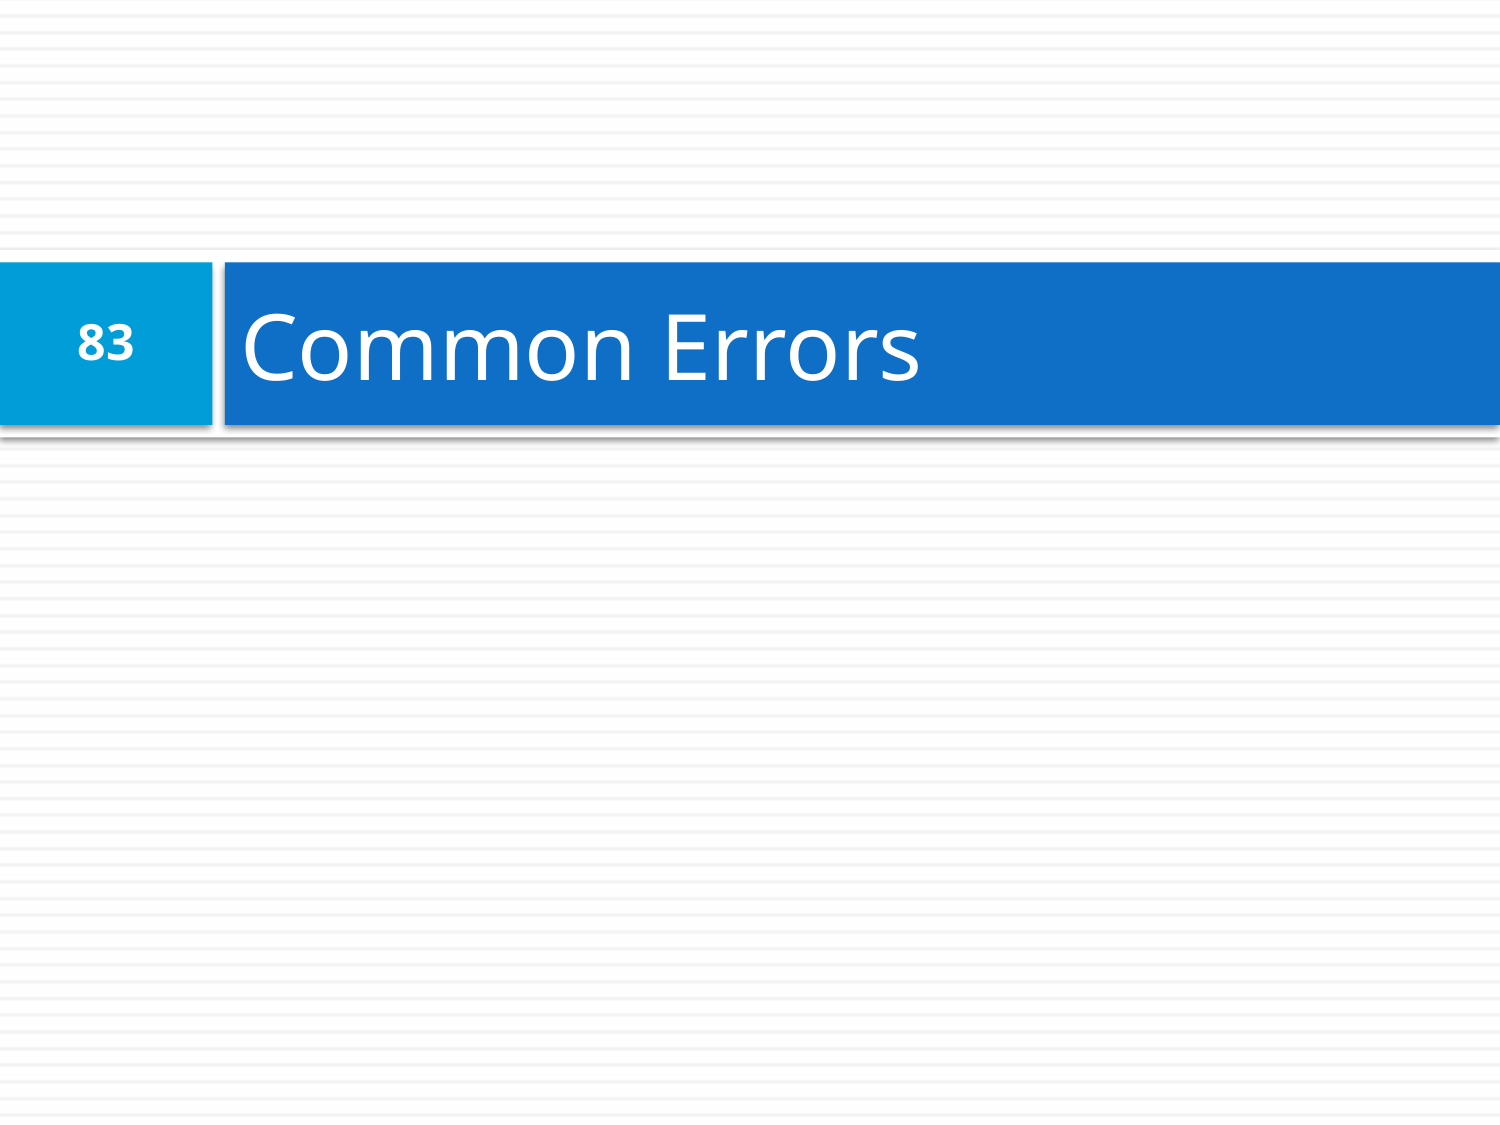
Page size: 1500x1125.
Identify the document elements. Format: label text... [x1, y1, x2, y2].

slide_number 83 [0, 287, 213, 403]
title Common Errors [224, 262, 1476, 426]
